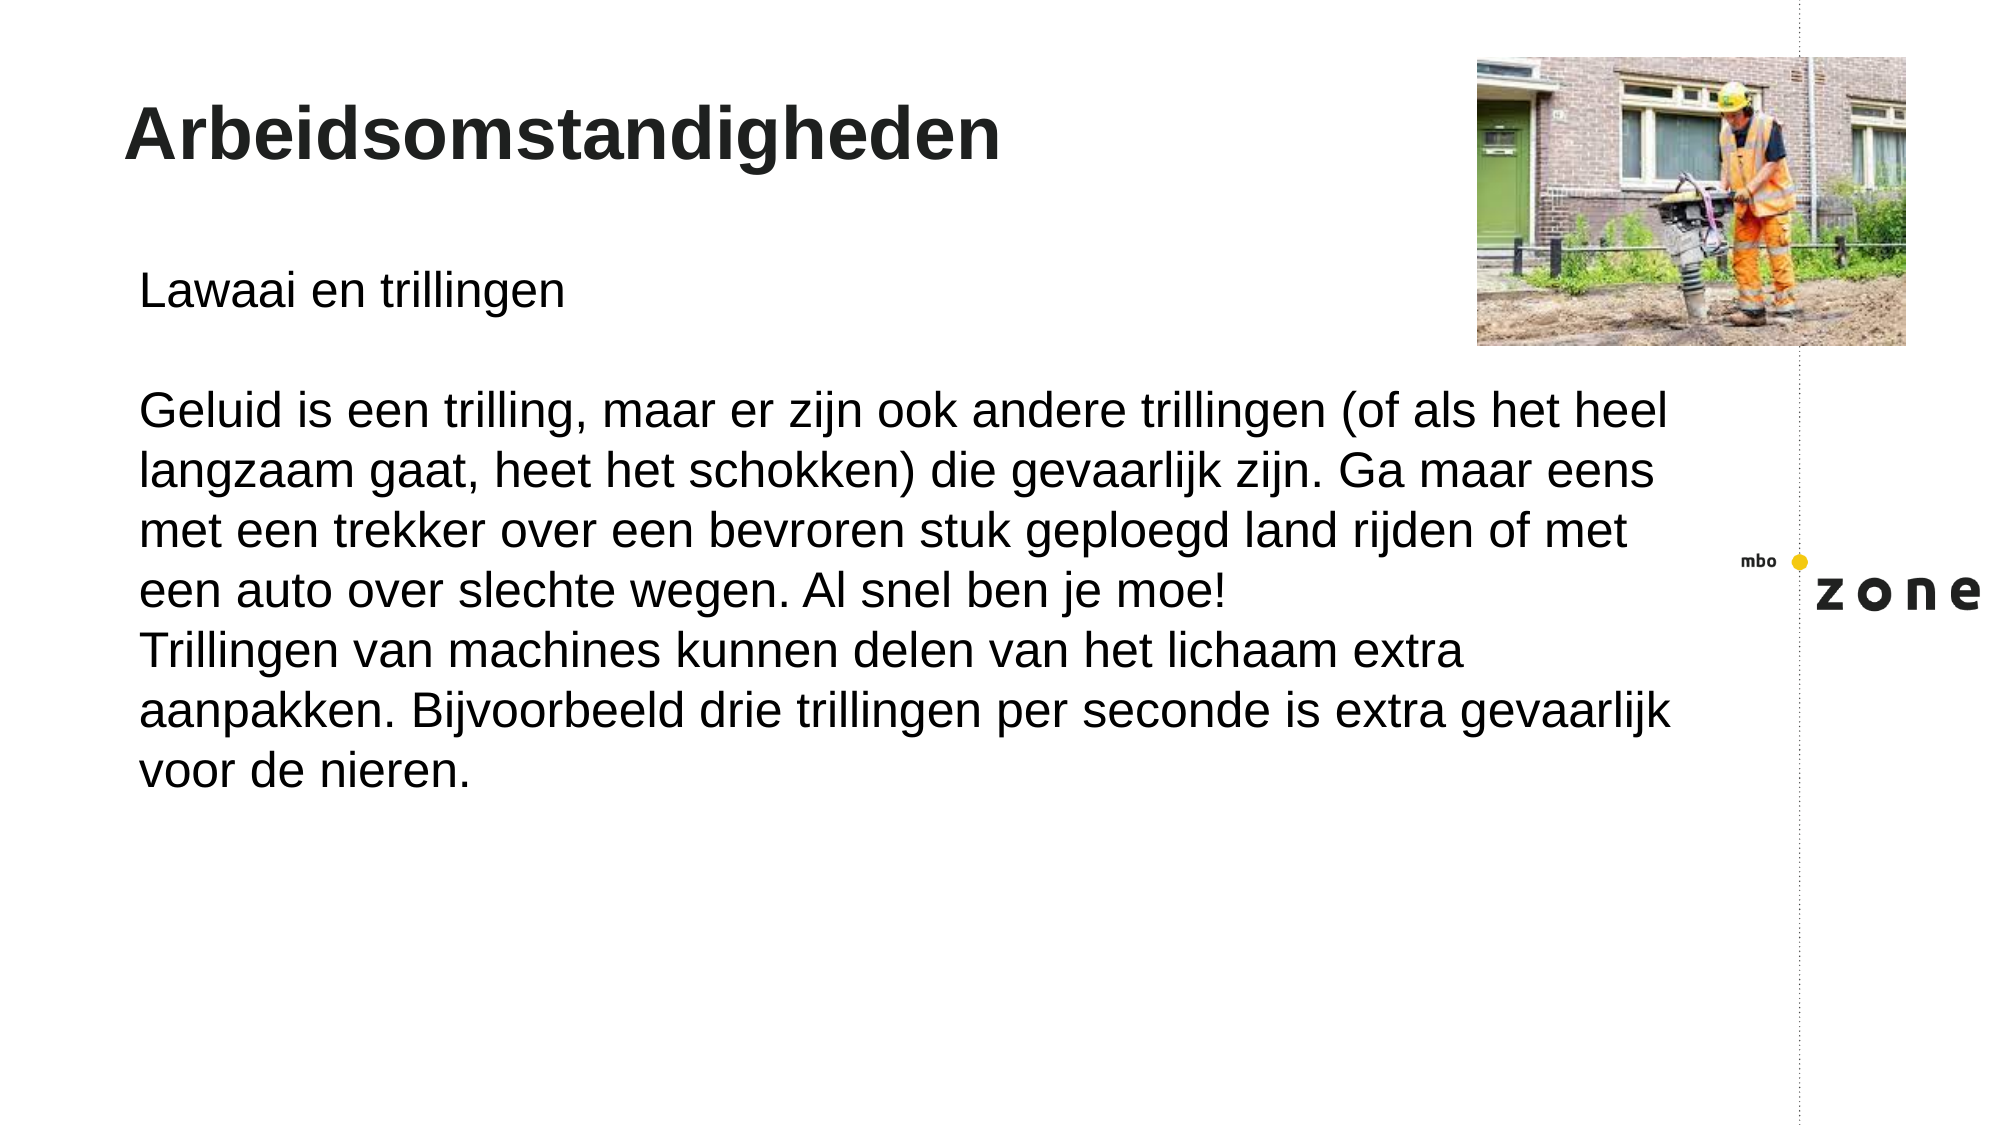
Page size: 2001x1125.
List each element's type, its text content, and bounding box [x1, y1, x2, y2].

title Arbeidsomstandigheden [123, 94, 1477, 250]
text_box Lawaai en trillingen Geluid is een trilling, maar er zijn ook andere trillingen (of als het heel langzaam gaat, heet het schokken) die gevaarlijk zijn. Ga maar eens met een trekker over een bevroren stuk geploegd land rijden of met een auto over slechte wegen. Al snel ben je moe! Trillingen van machines kunnen delen van het lichaam extra aanpakken. Bijvoorbeeld drie trillingen per seconde is extra gevaarlijk voor de nieren. [123, 250, 1692, 806]
picture [1477, 0, 2001, 1125]
